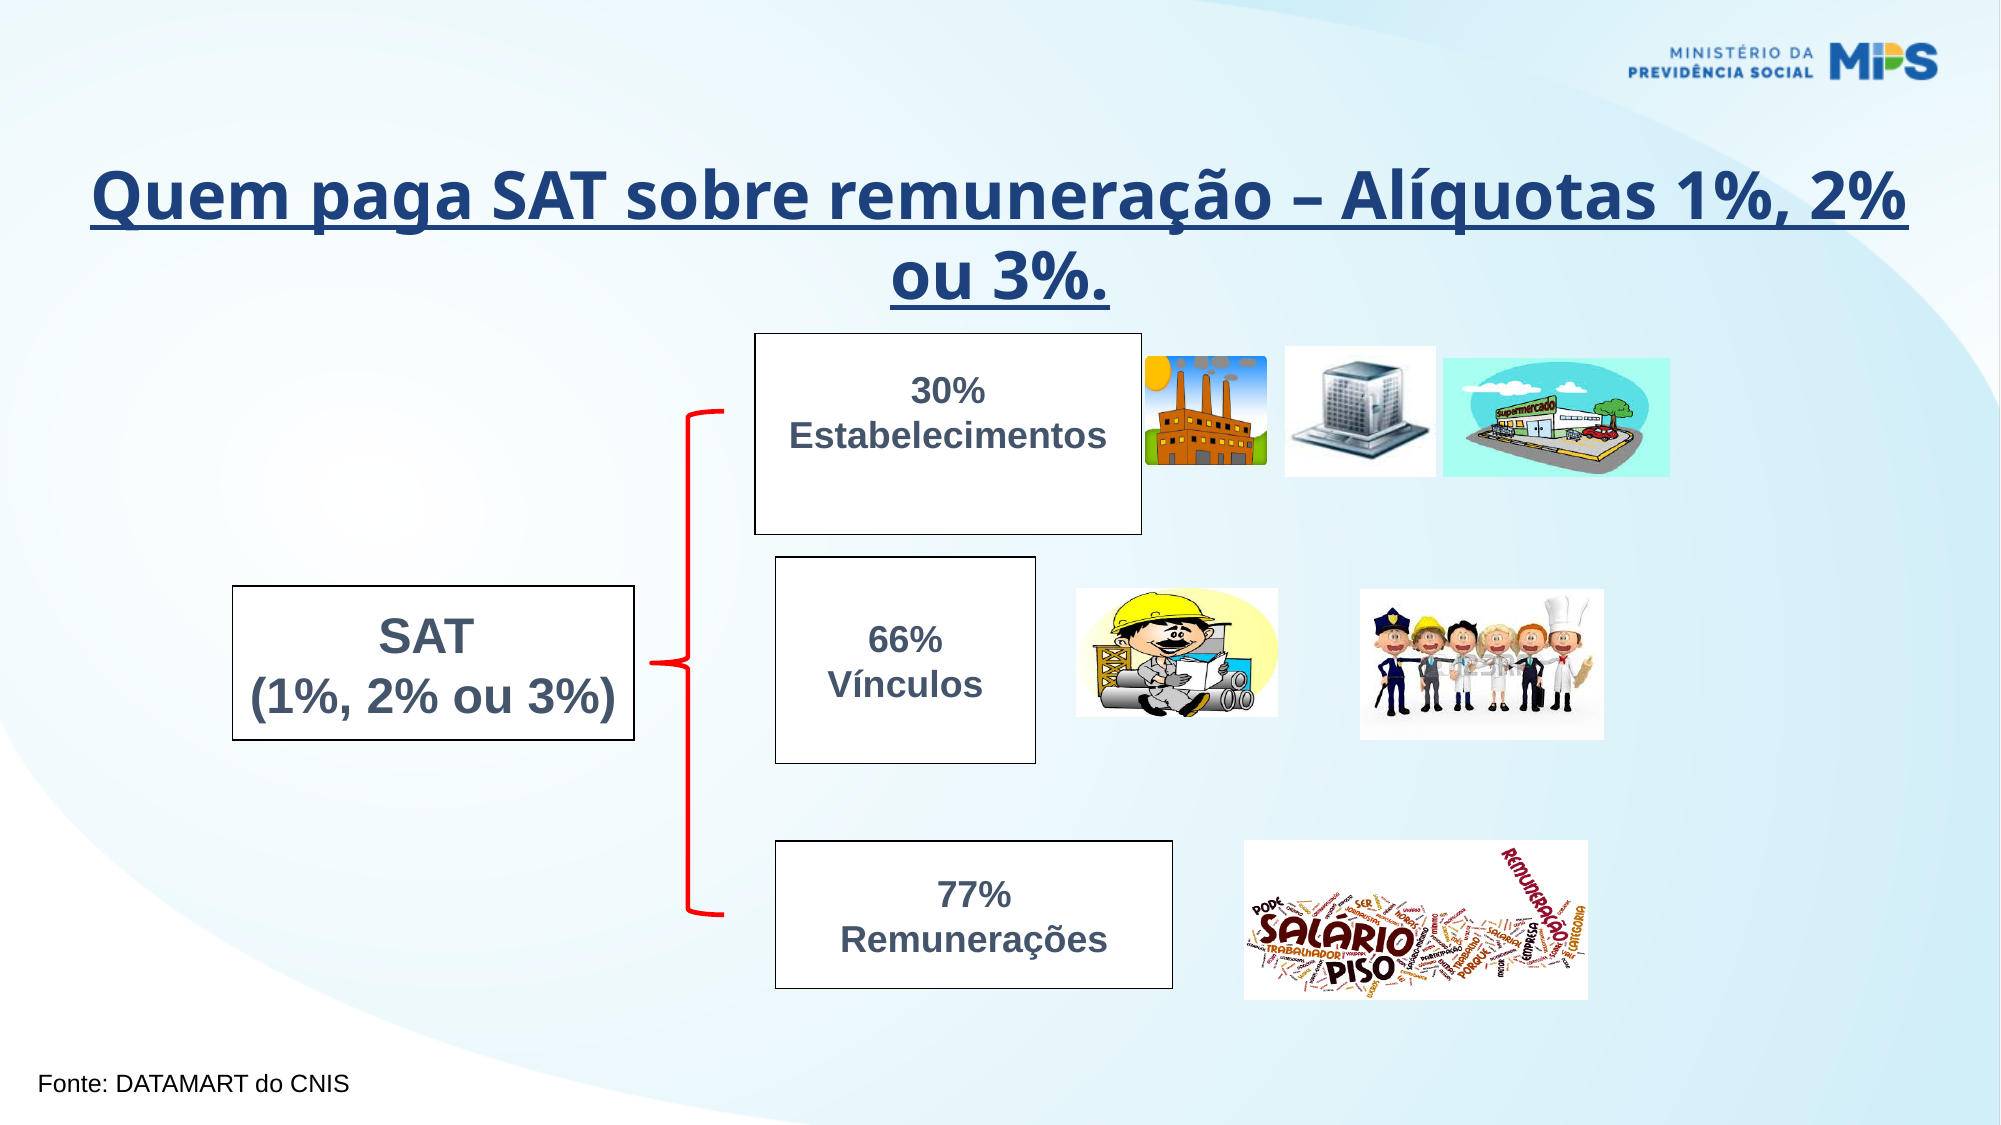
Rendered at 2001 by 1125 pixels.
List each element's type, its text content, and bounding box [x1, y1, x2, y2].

text_box 66% Vínculos [775, 557, 1036, 764]
text_box Quem paga SAT sobre remuneração – Alíquotas 1%, 2% ou 3%. [49, 145, 1951, 321]
text_box [651, 411, 725, 915]
text_box 30% Estabelecimentos [754, 333, 1142, 535]
text_box 77% Remunerações [775, 840, 1173, 989]
picture [0, 0, 2001, 1125]
text_box Fonte: DATAMART do CNIS [22, 1060, 1048, 1106]
text_box SAT (1%, 2% ou 3%) [232, 586, 635, 740]
